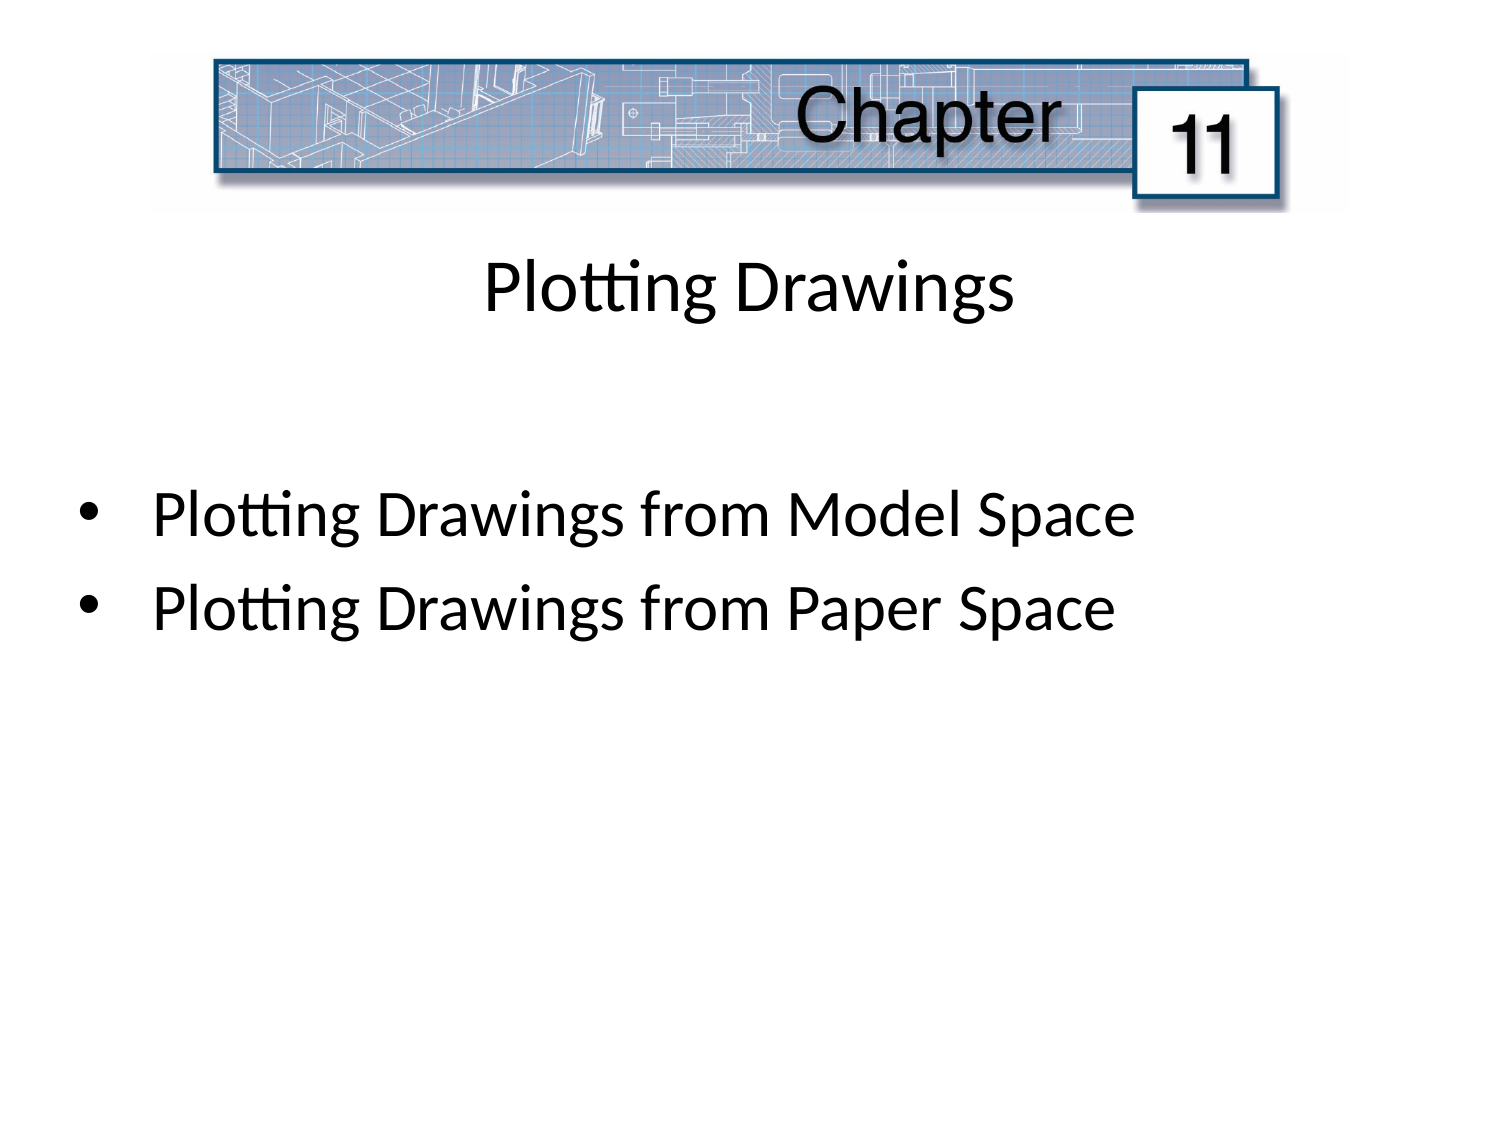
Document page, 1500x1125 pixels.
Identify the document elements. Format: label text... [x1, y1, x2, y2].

title Plotting Drawings [75, 212, 1425, 350]
subtitle Plotting Drawings from Model Space Plotting Drawings from Paper Space [62, 462, 1463, 750]
picture [149, 52, 1351, 213]
